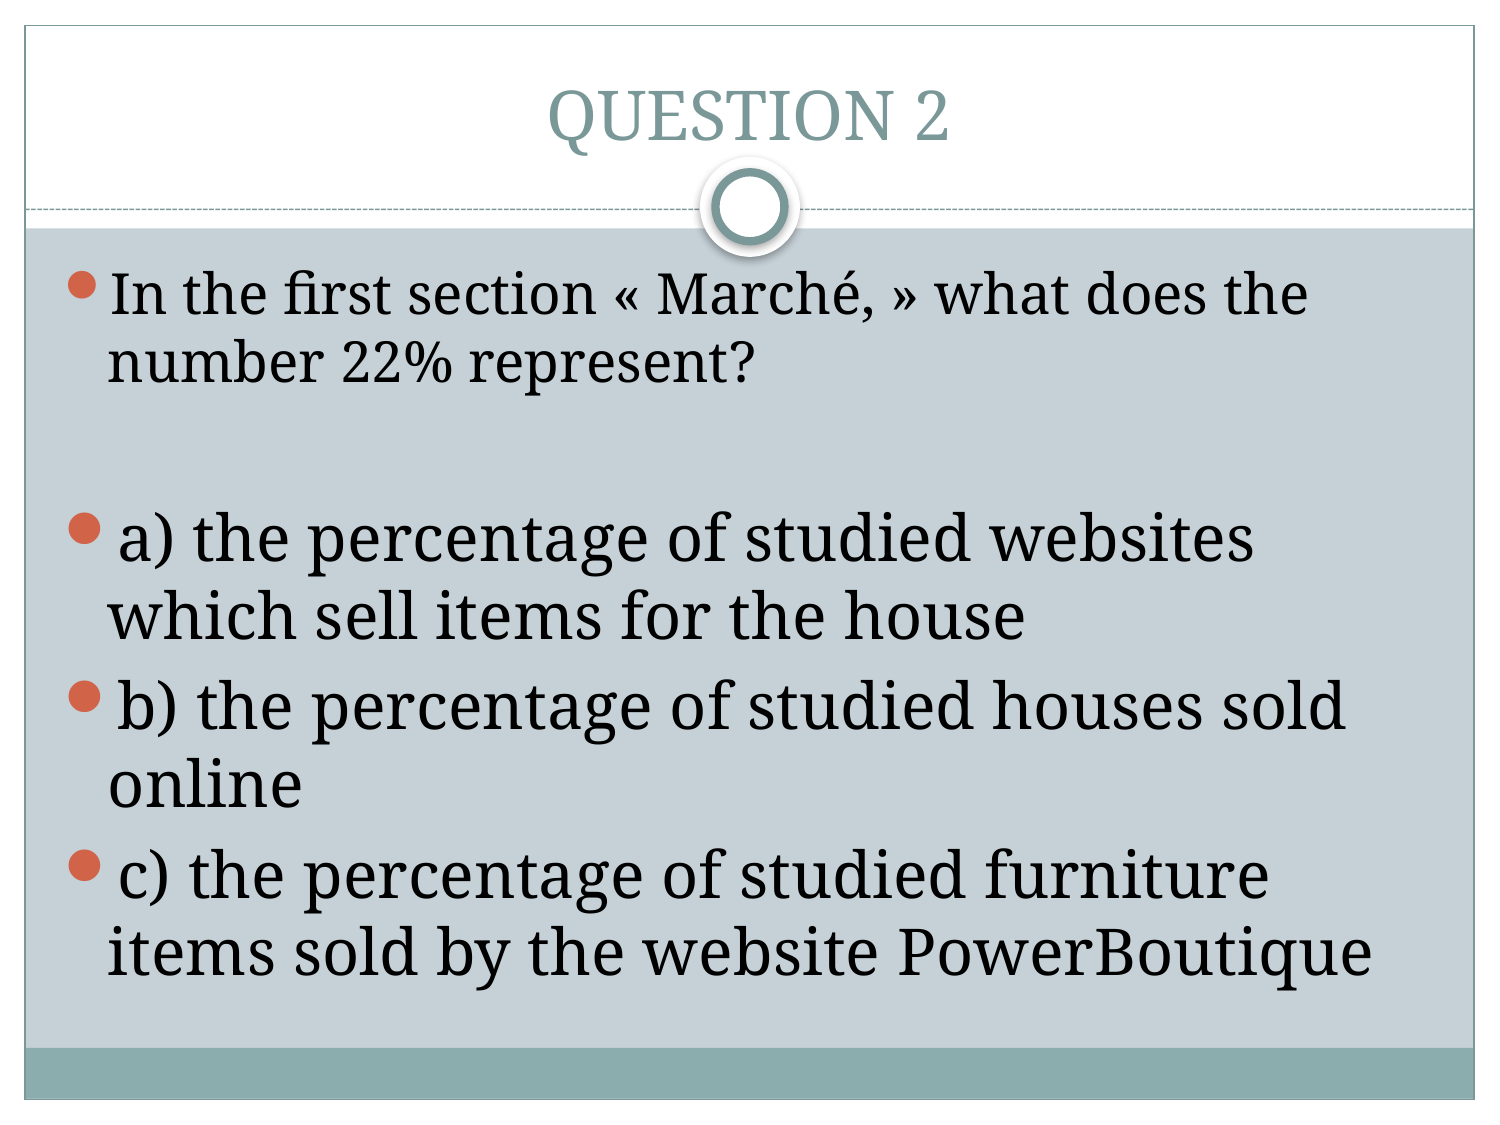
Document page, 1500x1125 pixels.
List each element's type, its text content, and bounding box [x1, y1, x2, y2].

list In the first section « Marché, » what does the number 22% represent? a) the percentage of studied websites which sell items for the house b) the percentage of studied houses sold online c) the percentage of studied furniture items sold by the website PowerBoutique [49, 250, 1445, 1001]
title QUESTION 2 [49, 37, 1450, 162]
